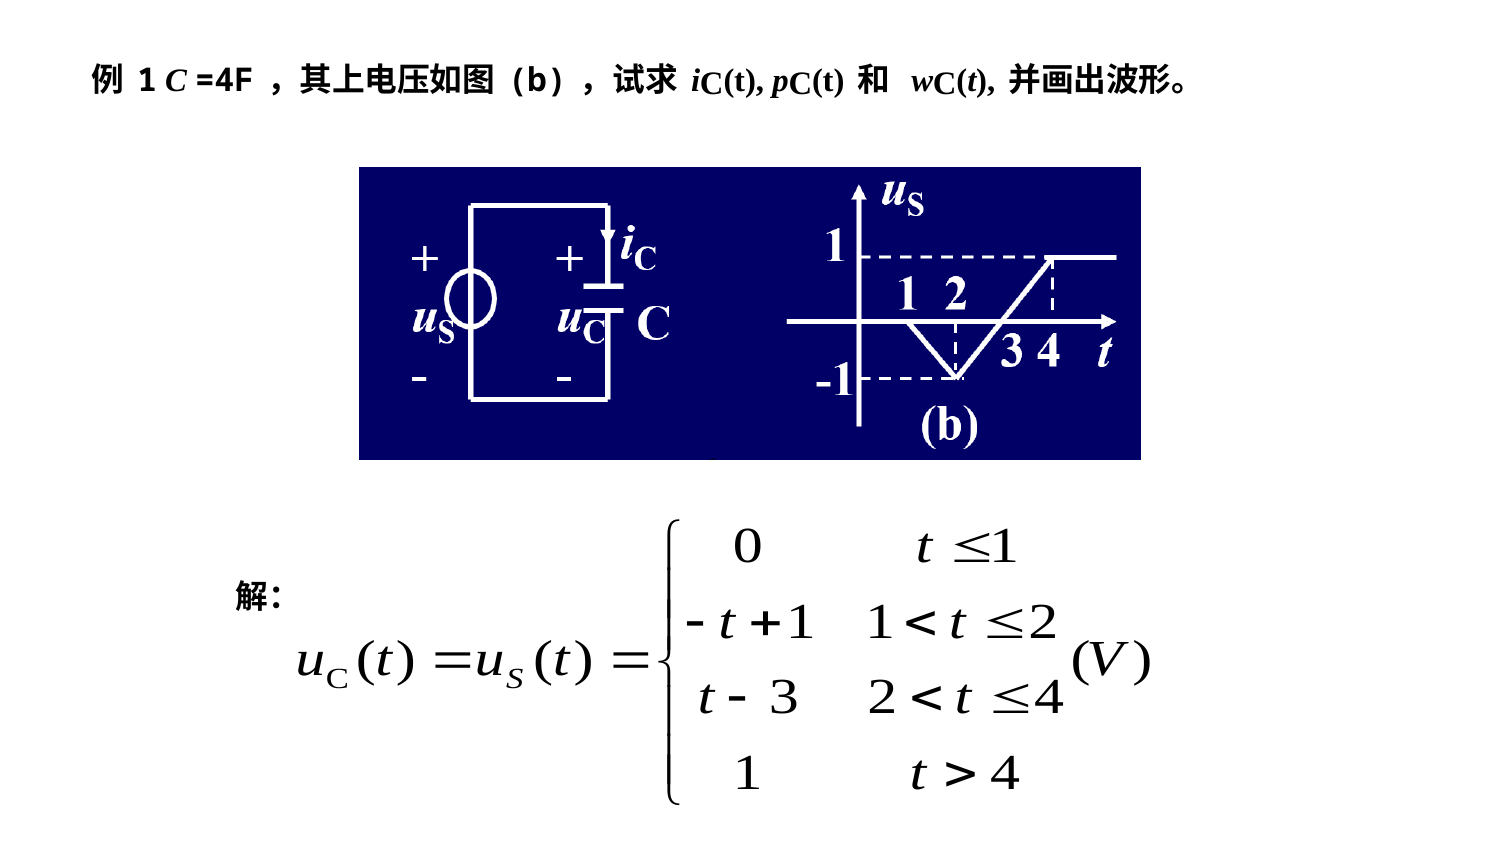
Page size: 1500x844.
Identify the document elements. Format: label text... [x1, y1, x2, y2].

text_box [287, 511, 1164, 814]
text_box 解： [220, 531, 282, 623]
text_box 例1 C =4F，其上电压如图(b)，试求iC(t), pC(t)和 wC(t),并画出波形。 [76, 14, 1436, 109]
picture [358, 167, 1141, 460]
